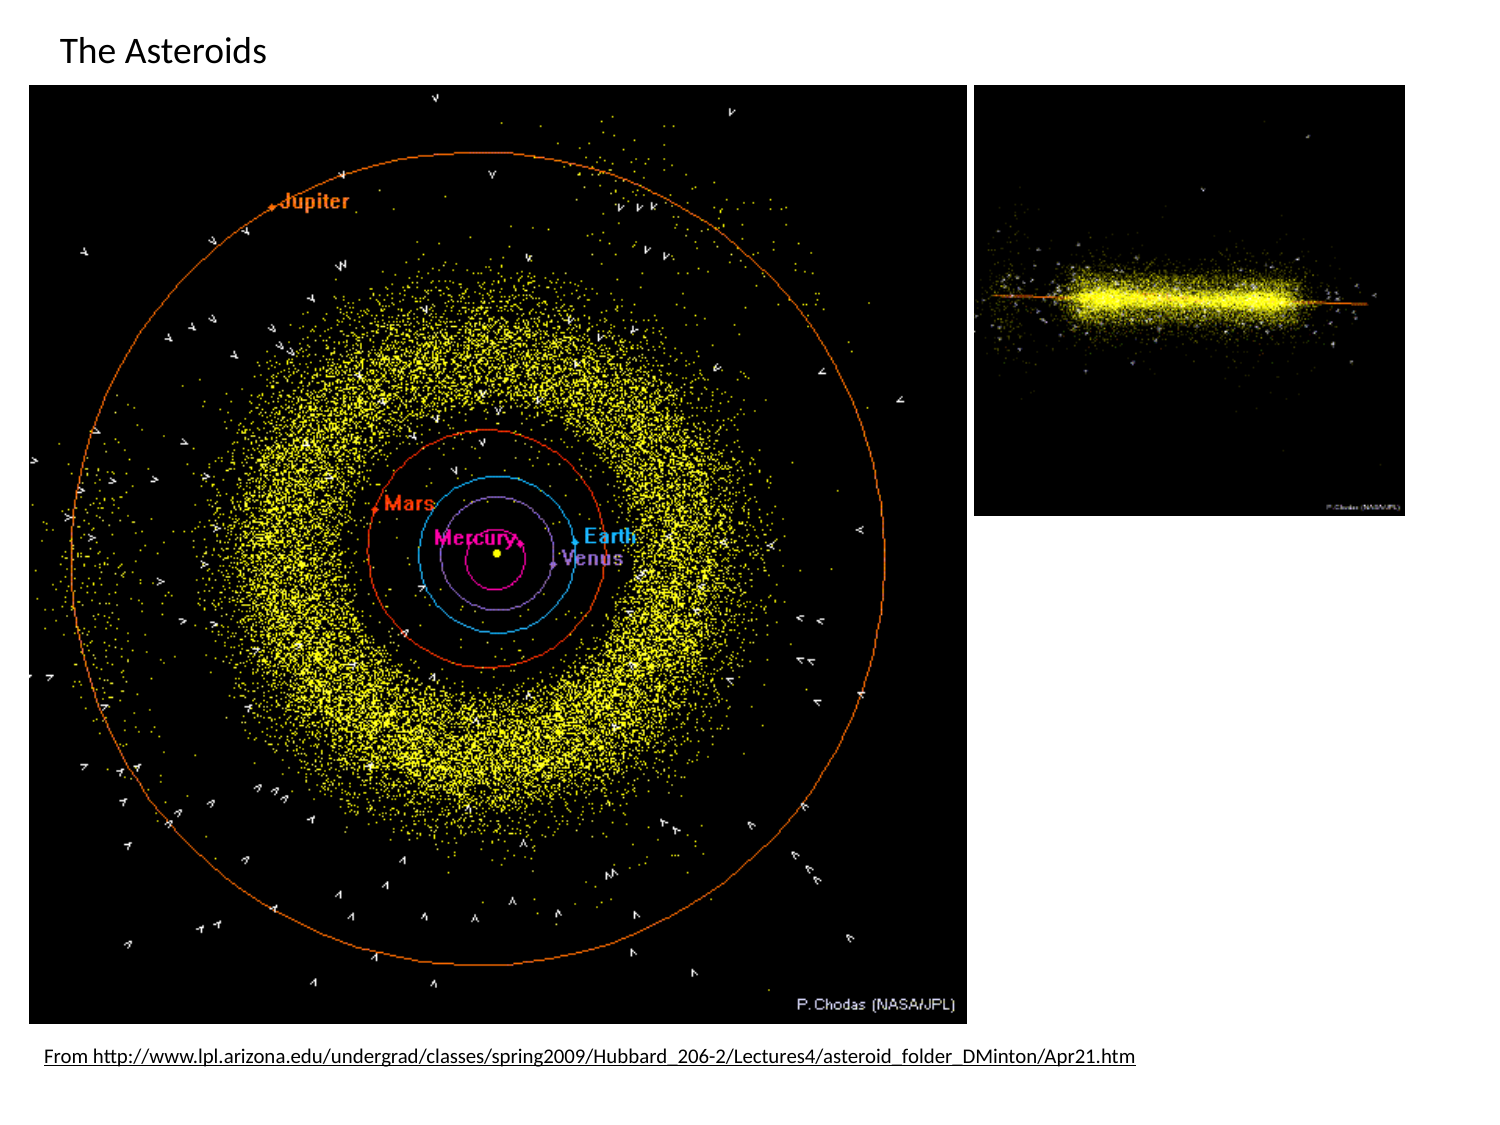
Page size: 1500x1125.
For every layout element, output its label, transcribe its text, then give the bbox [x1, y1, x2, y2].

picture [29, 85, 967, 1024]
picture [974, 85, 1405, 516]
text_box The Asteroids [44, 19, 283, 79]
text_box From http://www.lpl.arizona.edu/undergrad/classes/spring2009/Hubbard_206-2/Lectures4/asteroid_folder_DMinton/Apr21.htm [29, 1035, 1317, 1075]
